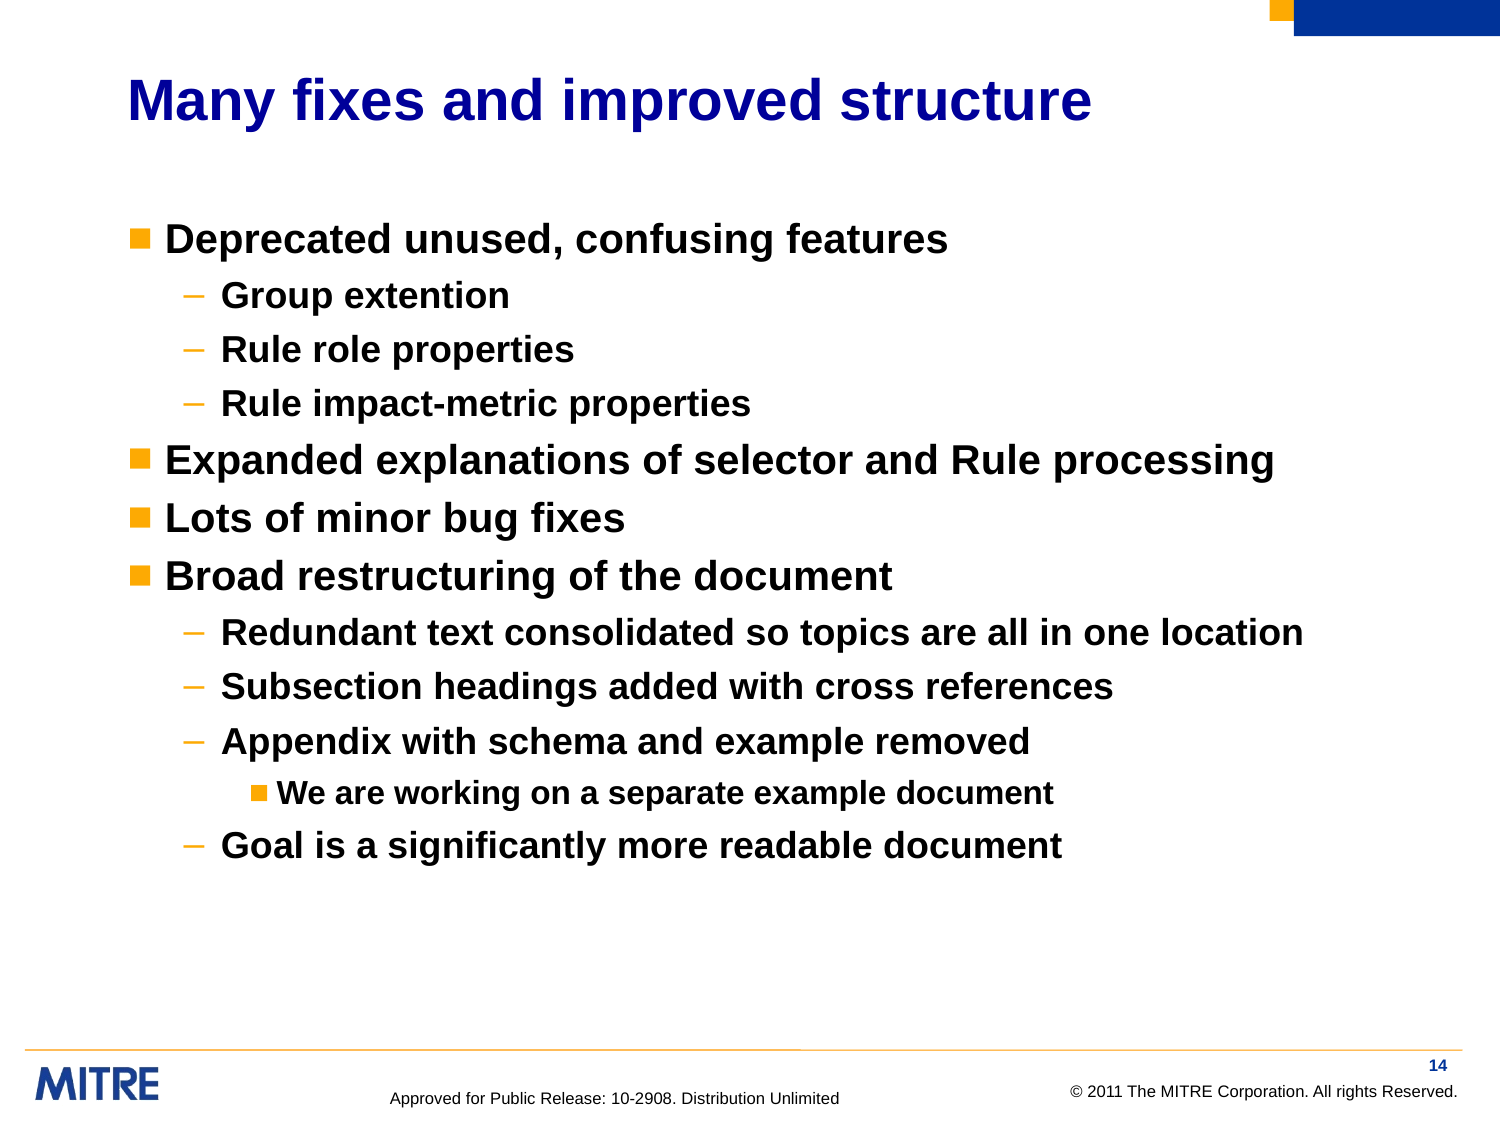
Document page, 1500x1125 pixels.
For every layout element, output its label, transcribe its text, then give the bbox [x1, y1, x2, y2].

slide_number 14 [1374, 1049, 1463, 1076]
title Many fixes and improved structure [112, 62, 1288, 151]
list Deprecated unused, confusing features Group extention Rule role properties Rule impact-metric properties Expanded explanations of selector and Rule processing Lots of minor bug fixes Broad restructuring of the document Redundant text consolidated so topics are all in one location Subsection headings added with cross references Appendix with schema and example removed We are working on a separate example document Goal is a significantly more readable document [112, 212, 1376, 1002]
picture [30, 1064, 163, 1106]
